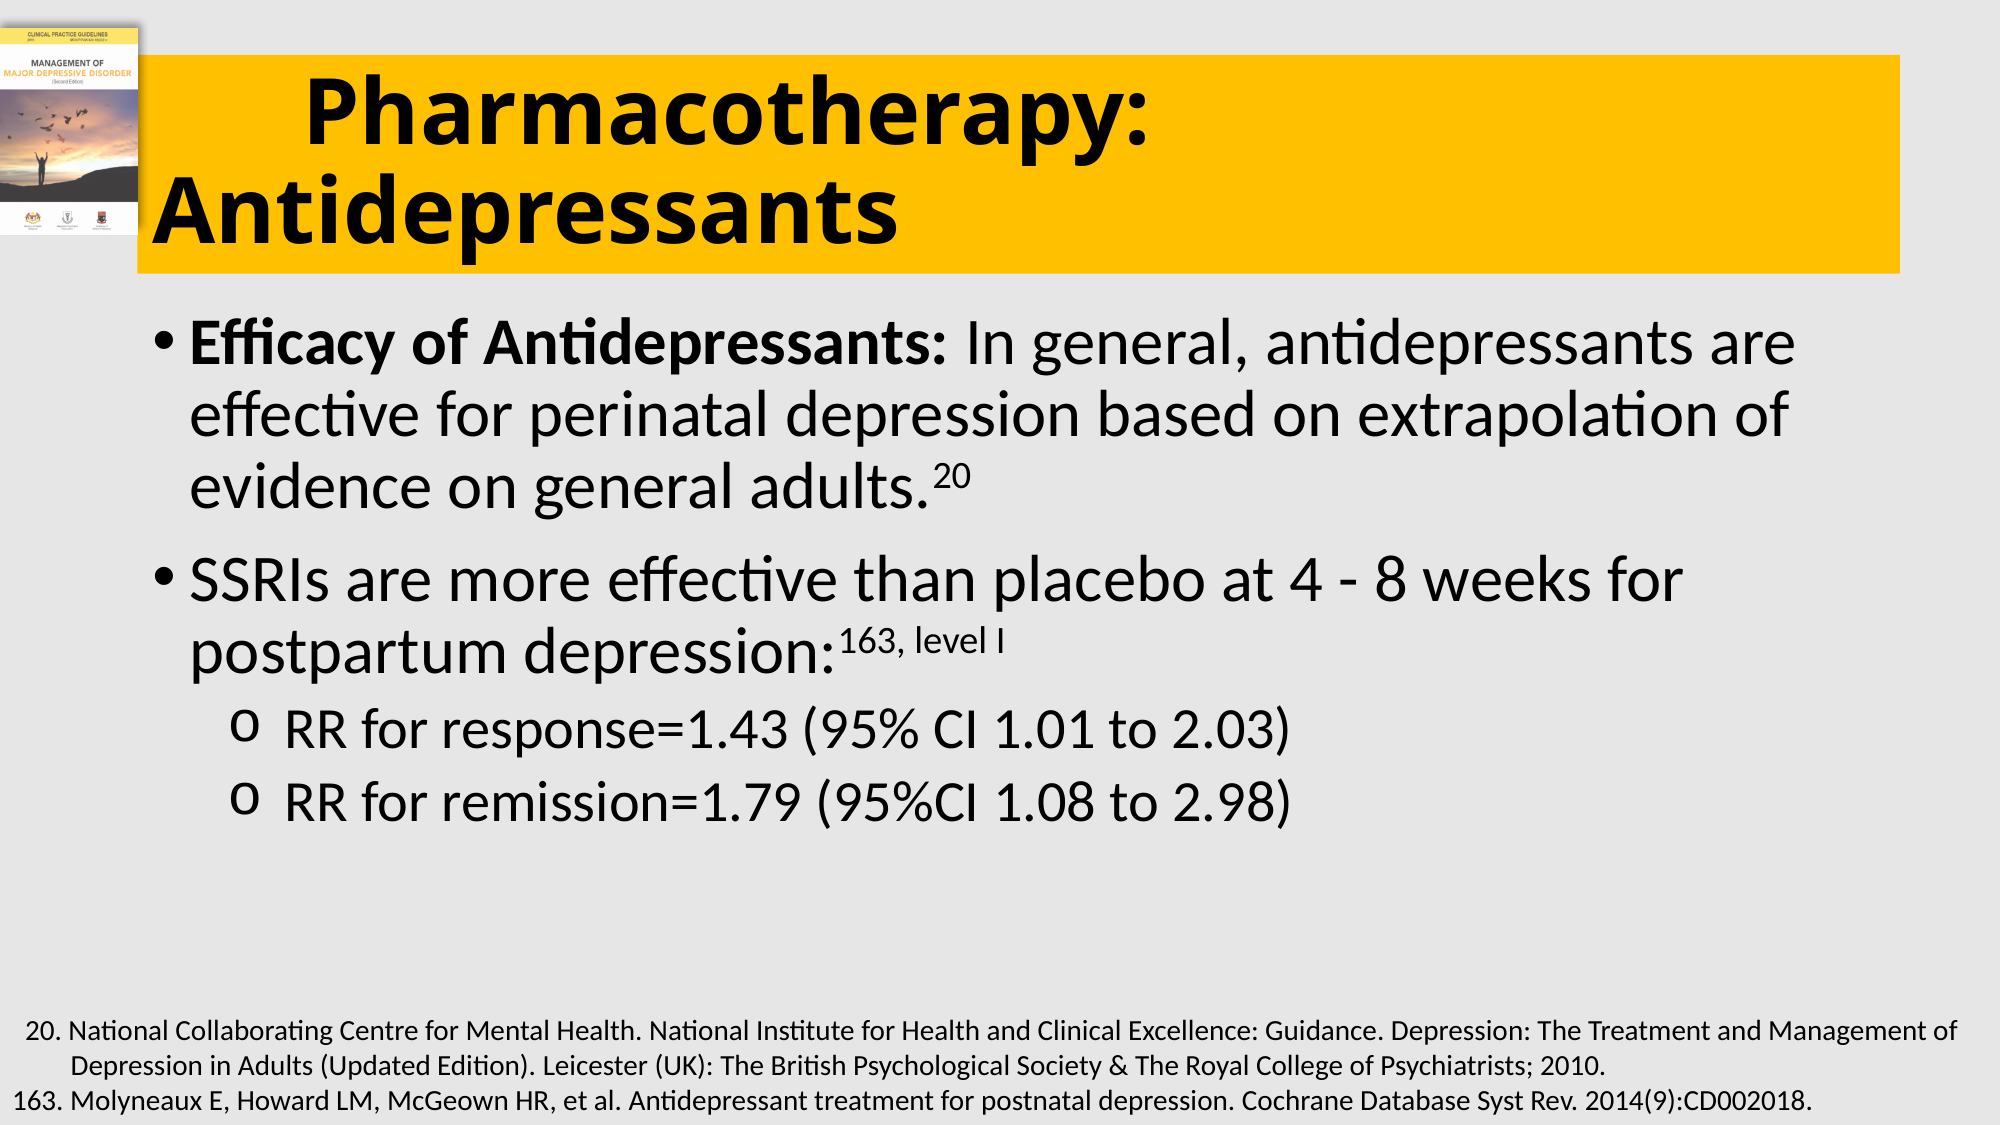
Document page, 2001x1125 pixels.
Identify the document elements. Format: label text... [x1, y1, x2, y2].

text_box 20. National Collaborating Centre for Mental Health. National Institute for Health and Clinical Excellence: Guidance. Depression: The Treatment and Management of Depression in Adults (Updated Edition). Leicester (UK): The British Psychological Society & The Royal College of Psychiatrists; 2010. 163. Molyneaux E, Howard LM, McGeown HR, et al. Antidepressant treatment for postnatal depression. Cochrane Database Syst Rev. 2014(9):CD002018. [0, 1003, 2000, 1124]
list Efficacy of Antidepressants: In general, antidepressants are effective for perinatal depression based on extrapolation of evidence on general adults.20 SSRIs are more effective than placebo at 4 - 8 weeks for postpartum depression:163, level I RR for response=1.43 (95% CI 1.01 to 2.03) RR for remission=1.79 (95%CI 1.08 to 2.98) [137, 299, 1863, 906]
title Pharmacotherapy: Antidepressants [137, 54, 1900, 274]
picture [0, 28, 138, 235]
